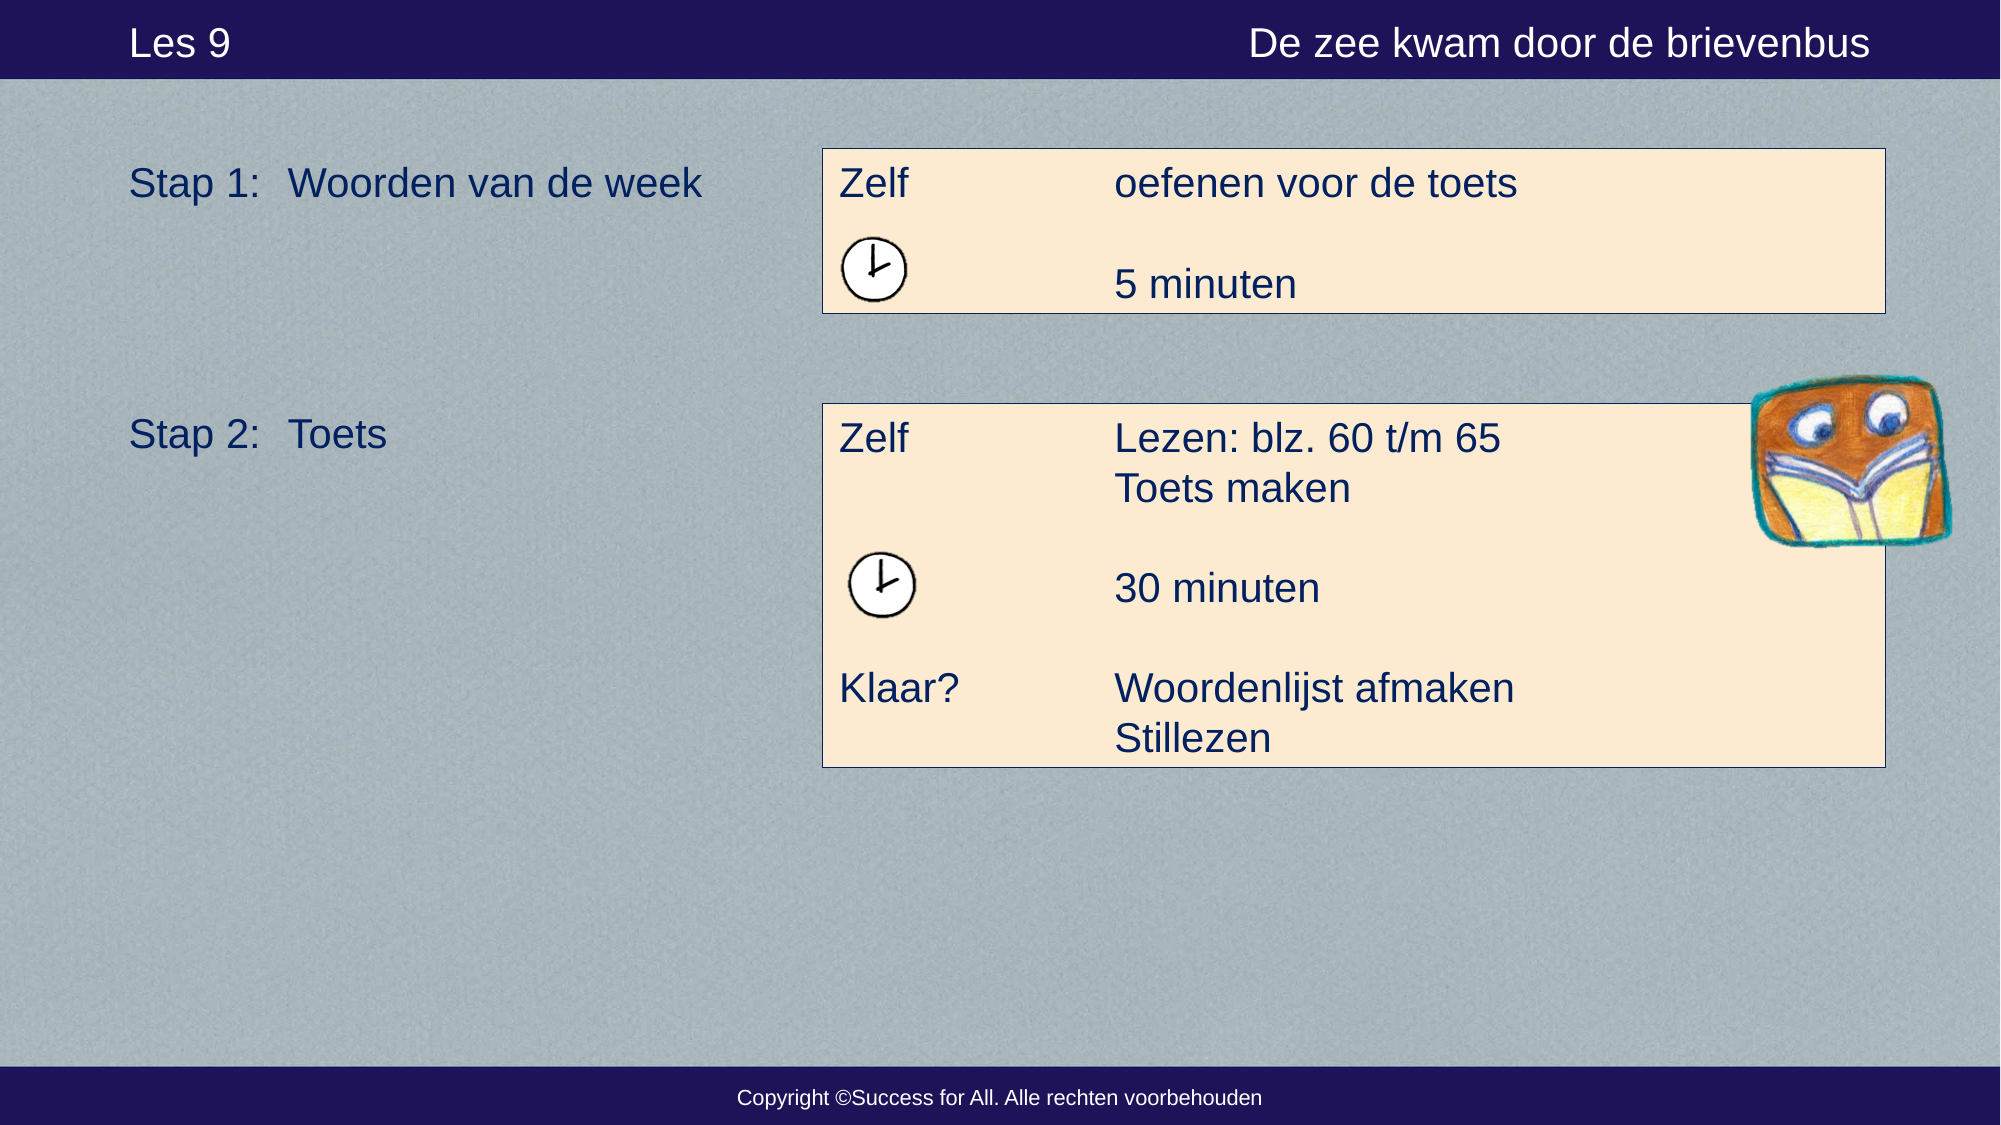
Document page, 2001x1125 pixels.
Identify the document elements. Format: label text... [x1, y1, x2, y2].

text_box Zelf Lezen: blz. 60 t/m 65 Toets maken 30 minuten Klaar? Woordenlijst afmaken Stillezen [822, 403, 1886, 768]
text_box De zee kwam door de brievenbus [999, 8, 1886, 73]
text_box Copyright ©Success for All. Alle rechten voorbehouden [0, 1076, 2000, 1125]
text_box Stap 1: Woorden van de week Stap 2: Toets [114, 148, 907, 764]
text_box Zelf oefenen voor de toets 5 minuten [822, 148, 1886, 314]
text_box Les 9 [114, 8, 354, 73]
picture [0, 0, 2001, 1125]
